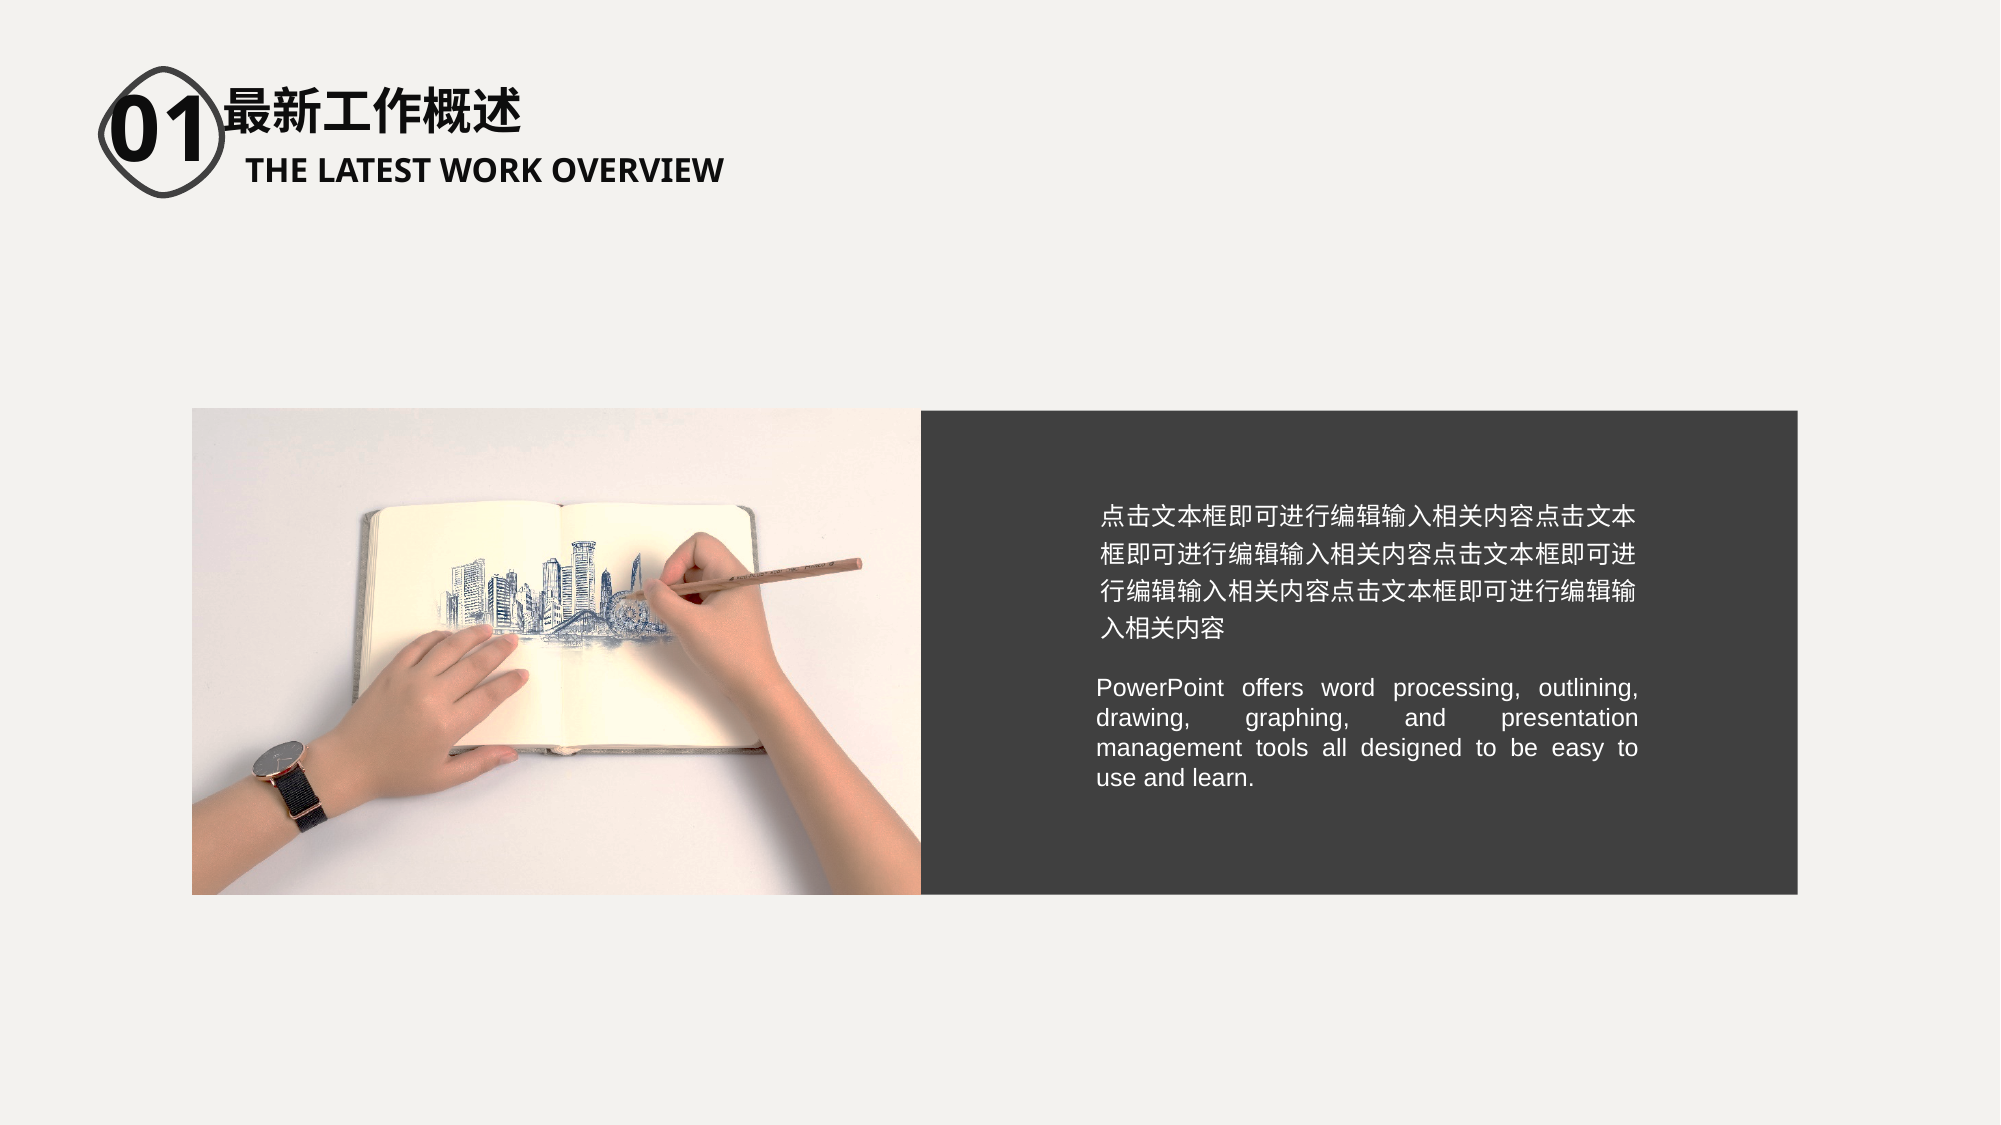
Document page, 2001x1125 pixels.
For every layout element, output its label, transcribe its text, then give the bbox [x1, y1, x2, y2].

text_box THE LATEST WORK OVERVIEW [230, 141, 927, 197]
text_box 点击文本框即可进行编辑输入相关内容点击文本框即可进行编辑输入相关内容点击文本框即可进行编辑输入相关内容点击文本框即可进行编辑输入相关内容 [1085, 485, 1653, 651]
text_box PowerPoint offers word processing, outlining, drawing, graphing, and presentation management tools all designed to be easy to use and learn. [1096, 671, 1640, 792]
text_box 最新工作概述 [207, 26, 538, 147]
picture [192, 408, 921, 895]
text_box 01 [66, 62, 230, 188]
text_box [919, 410, 1799, 896]
text_box [141, 188, 189, 197]
